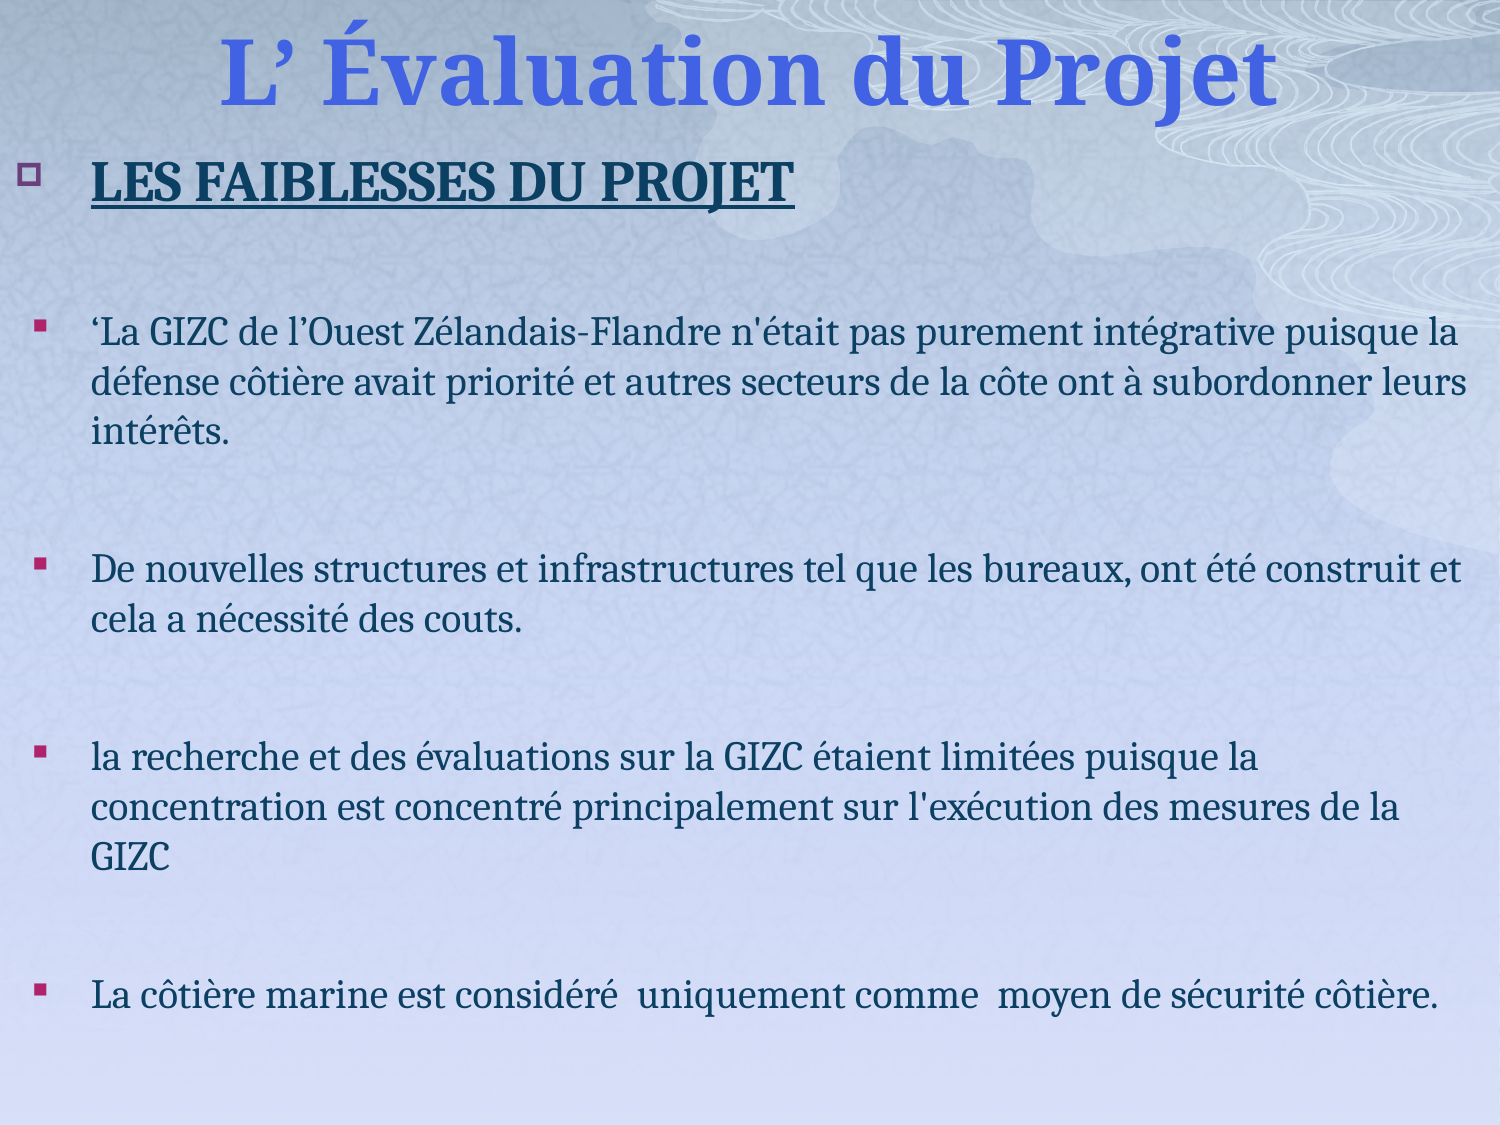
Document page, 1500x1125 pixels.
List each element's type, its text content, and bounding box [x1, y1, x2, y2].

list LES FAIBLESSES DU PROJET ‘La GIZC de l’Ouest Zélandais-Flandre n'était pas purement intégrative puisque la défense côtière avait priorité et autres secteurs de la côte ont à subordonner leurs intérêts. De nouvelles structures et infrastructures tel que les bureaux, ont été construit et cela a nécessité des couts. la recherche et des évaluations sur la GIZC étaient limitées puisque la concentration est concentré principalement sur l'exécution des mesures de la GIZC La côtière marine est considéré uniquement comme moyen de sécurité côtière. [0, 135, 1500, 863]
title L’ Évaluation du Projet [75, 0, 1425, 135]
